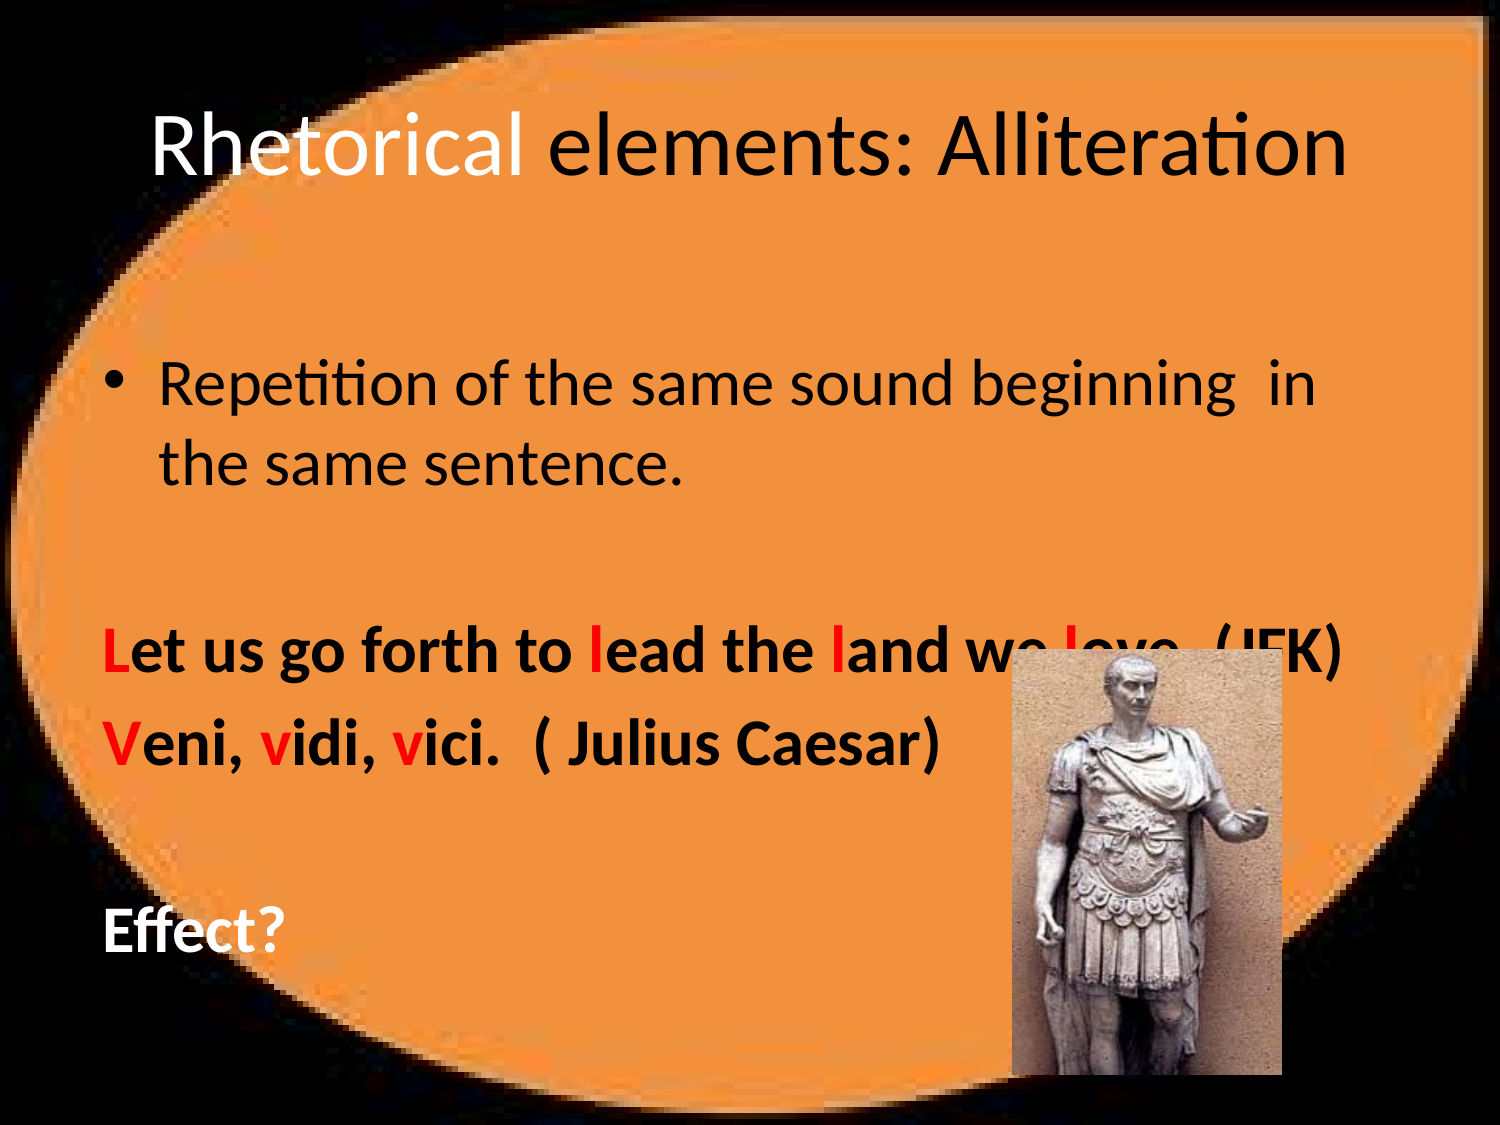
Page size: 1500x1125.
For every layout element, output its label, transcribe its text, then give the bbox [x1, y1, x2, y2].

picture [0, 0, 1500, 1125]
list Repetition of the same sound beginning in the same sentence. Let us go forth to lead the land we love. (JFK) Veni, vidi, vici. ( Julius Caesar) Effect? [87, 237, 1438, 980]
title Rhetorical elements: Alliteration [75, 45, 1425, 233]
